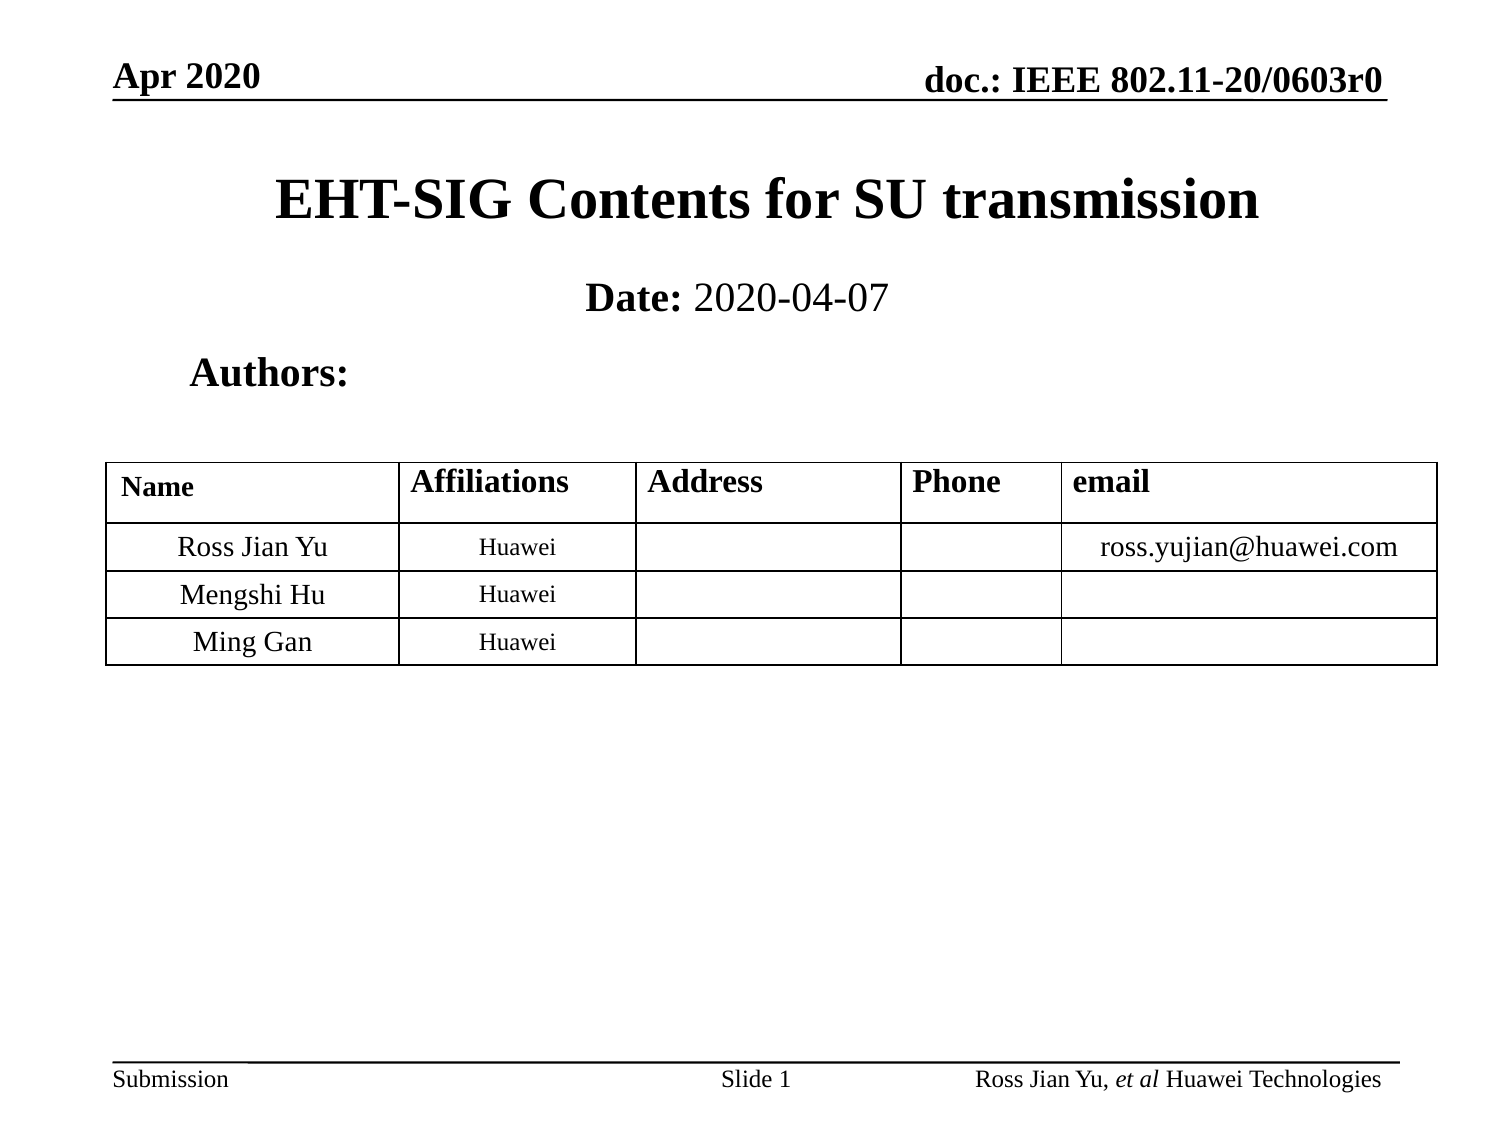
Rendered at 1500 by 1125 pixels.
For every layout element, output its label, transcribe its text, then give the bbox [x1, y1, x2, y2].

table_cell [1062, 619, 1436, 664]
table_cell [1062, 572, 1436, 617]
table_cell ross.yujian@huawei.com [1062, 524, 1436, 570]
title EHT-SIG Contents for SU transmission [27, 124, 1500, 251]
table_header email [1062, 463, 1436, 522]
table_cell Ross Jian Yu [107, 524, 398, 570]
table_cell [902, 524, 1061, 570]
table_header Address [637, 463, 900, 522]
table_cell Huawei [400, 572, 635, 617]
text_box Authors: [174, 337, 412, 400]
list Date: 2020-04-07 [99, 262, 1376, 326]
table_cell [637, 524, 900, 570]
slide_number Slide 1 [712, 1061, 800, 1093]
table_cell Ming Gan [107, 619, 398, 664]
table_cell [637, 572, 900, 617]
table_cell [637, 619, 900, 664]
table_header Affiliations [400, 463, 635, 522]
table_cell Mengshi Hu [107, 572, 398, 617]
table_cell [902, 619, 1061, 664]
table_header Phone [902, 463, 1061, 522]
table_cell Huawei [400, 619, 635, 664]
table_header Name [107, 463, 398, 522]
table_cell Huawei [400, 524, 635, 570]
table_cell [902, 572, 1061, 617]
